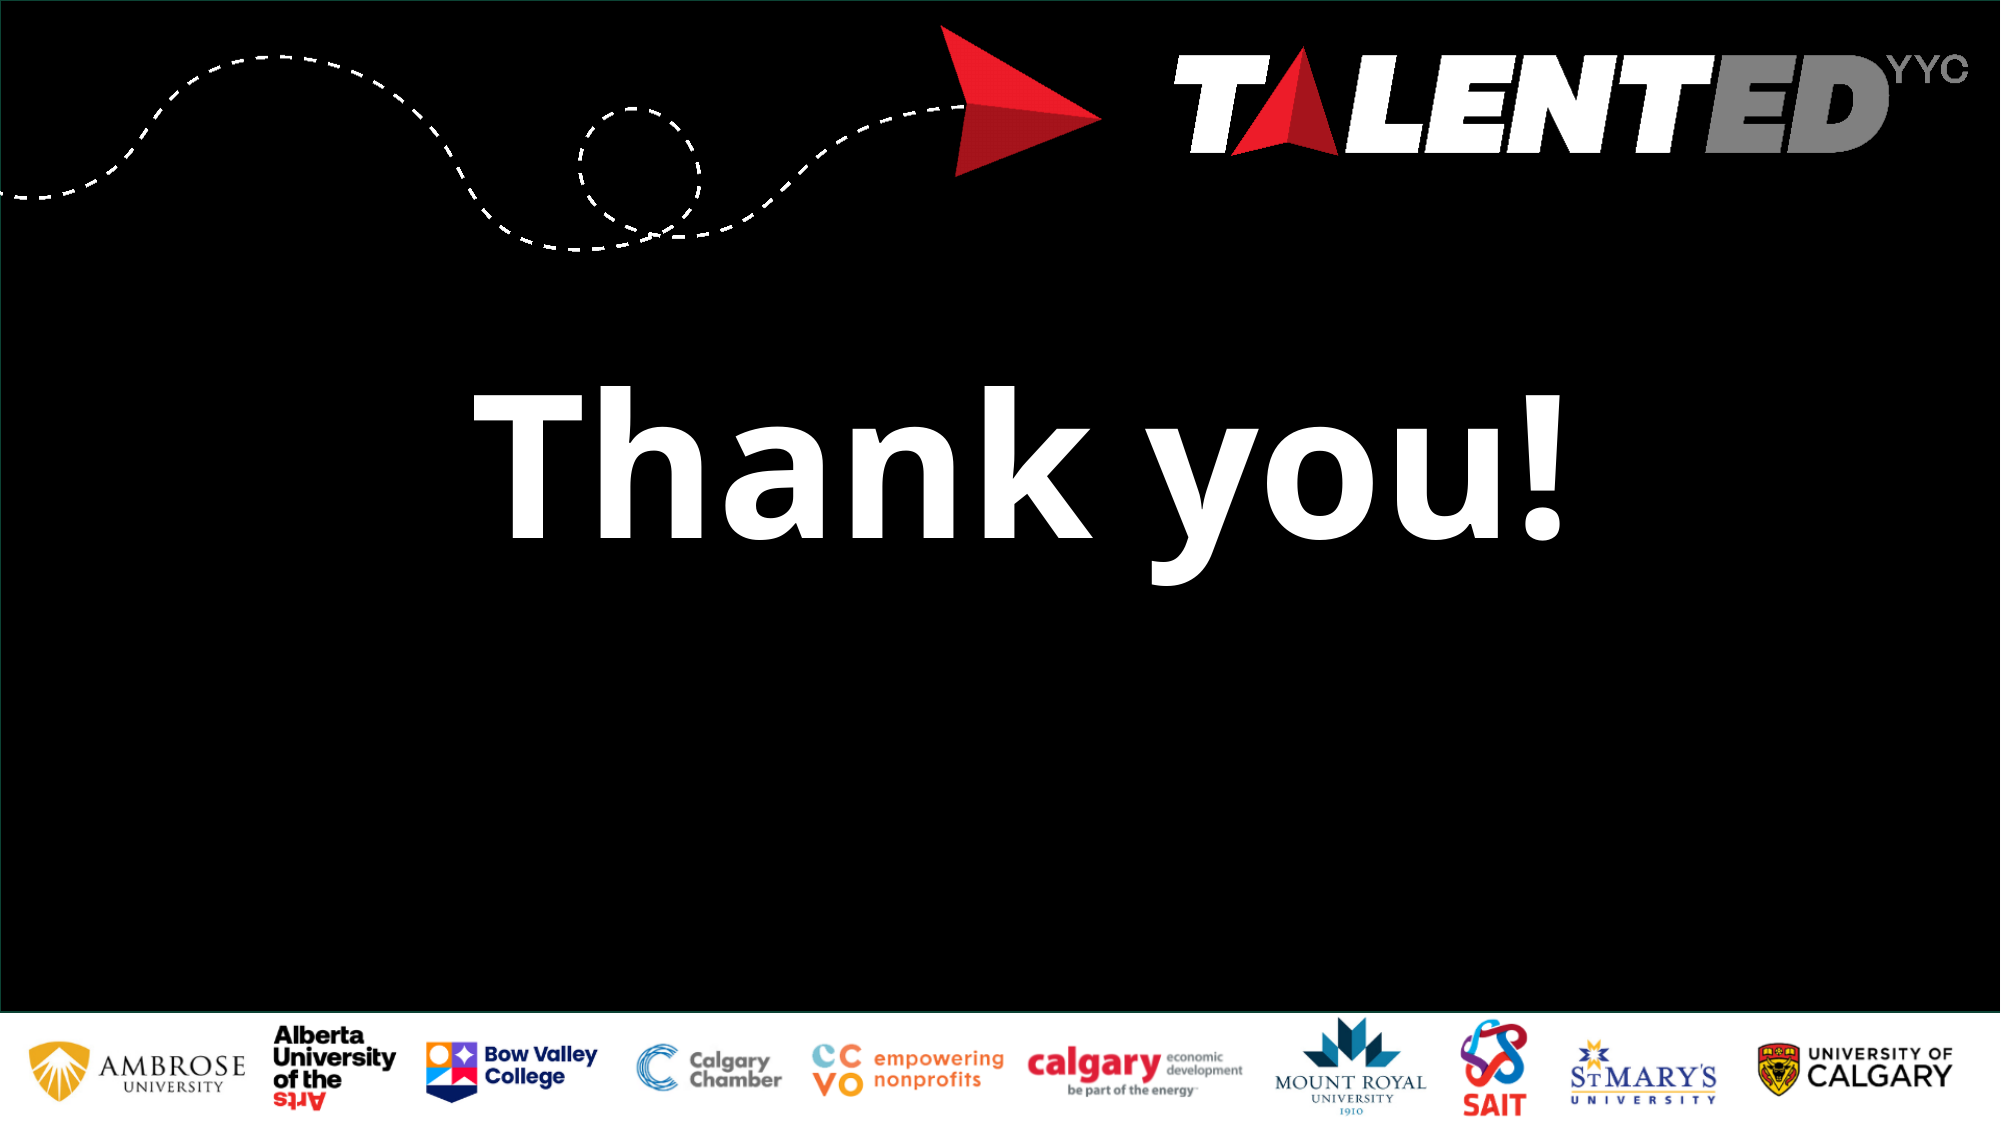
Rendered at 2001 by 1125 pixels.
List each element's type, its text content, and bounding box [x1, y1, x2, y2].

text_box [0, 0, 2000, 1013]
picture [0, 0, 2001, 1125]
picture [0, 0, 1968, 272]
text_box Thank you! [104, 277, 1938, 910]
